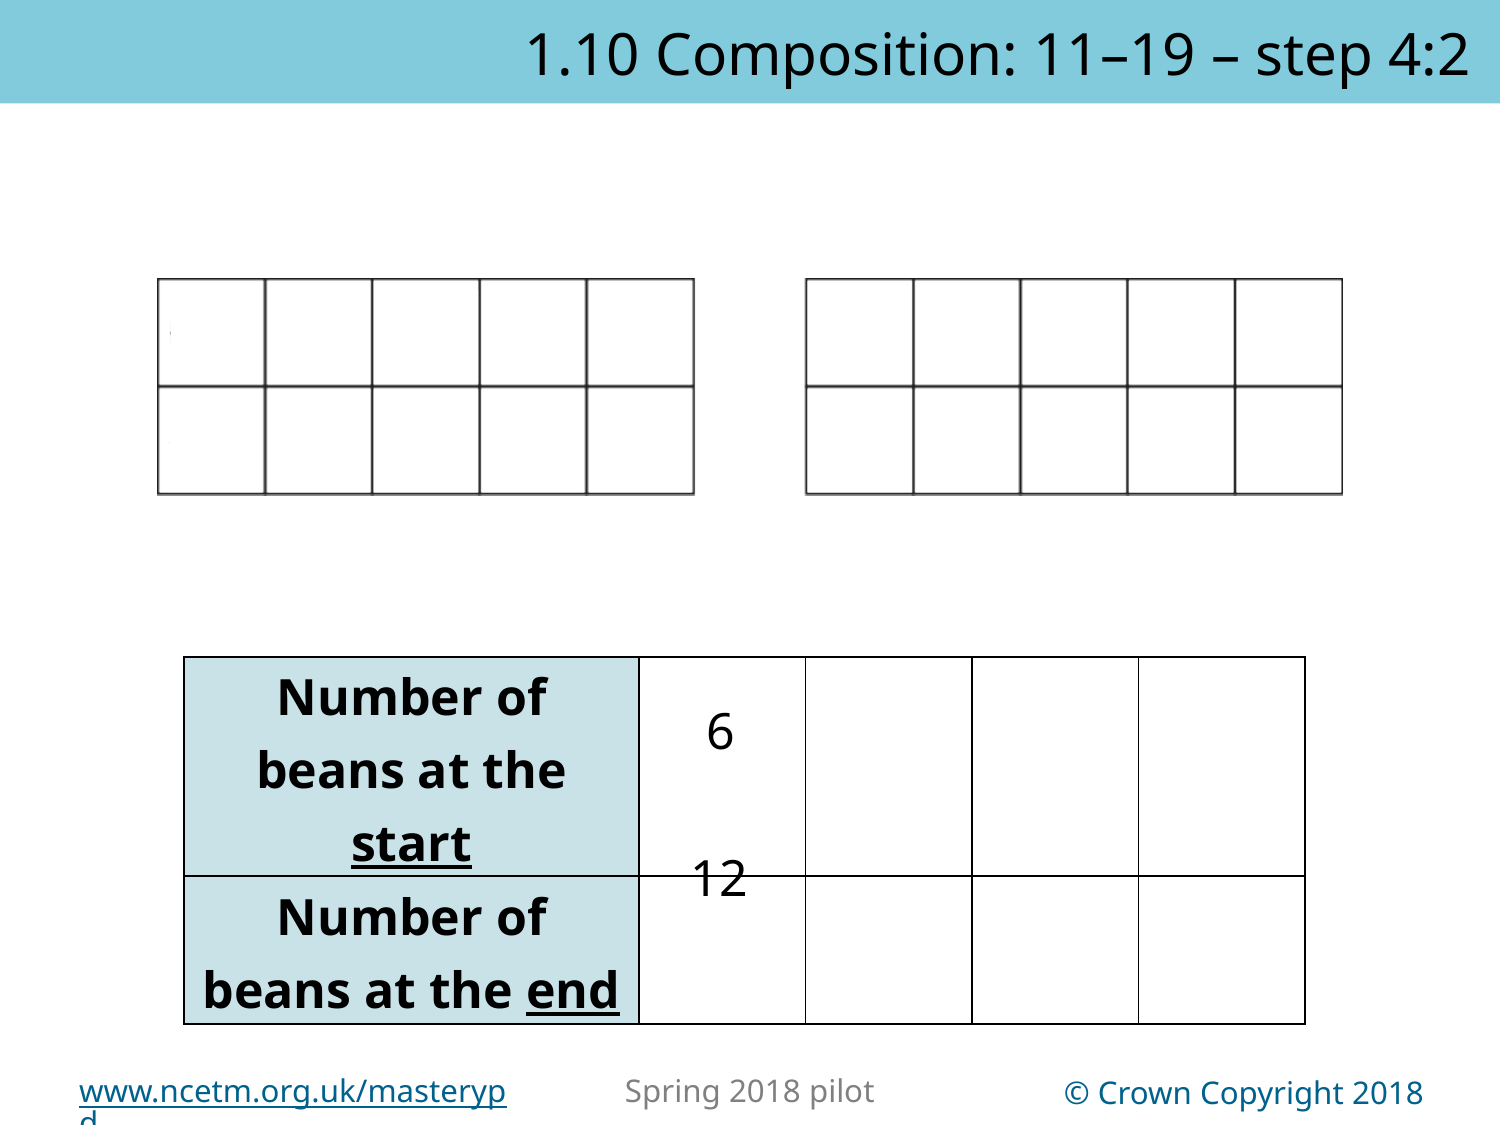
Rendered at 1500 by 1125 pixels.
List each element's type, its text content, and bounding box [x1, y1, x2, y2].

table_header [640, 658, 805, 875]
table_header [1139, 658, 1304, 875]
table_cell [640, 877, 805, 1023]
text_box 12 [674, 839, 764, 915]
table_header [806, 658, 971, 875]
table_header [973, 658, 1138, 875]
picture [157, 278, 1343, 496]
table_cell Number of beans at the end [185, 877, 638, 1023]
text_box 6 [678, 692, 762, 768]
list 1.10 Composition: 11–19 – step 4:2 [0, 0, 1500, 104]
table_cell [973, 877, 1138, 1023]
table_header Number of beans at the start [185, 658, 638, 875]
table_cell [806, 877, 971, 1023]
table_cell [1139, 877, 1304, 1023]
